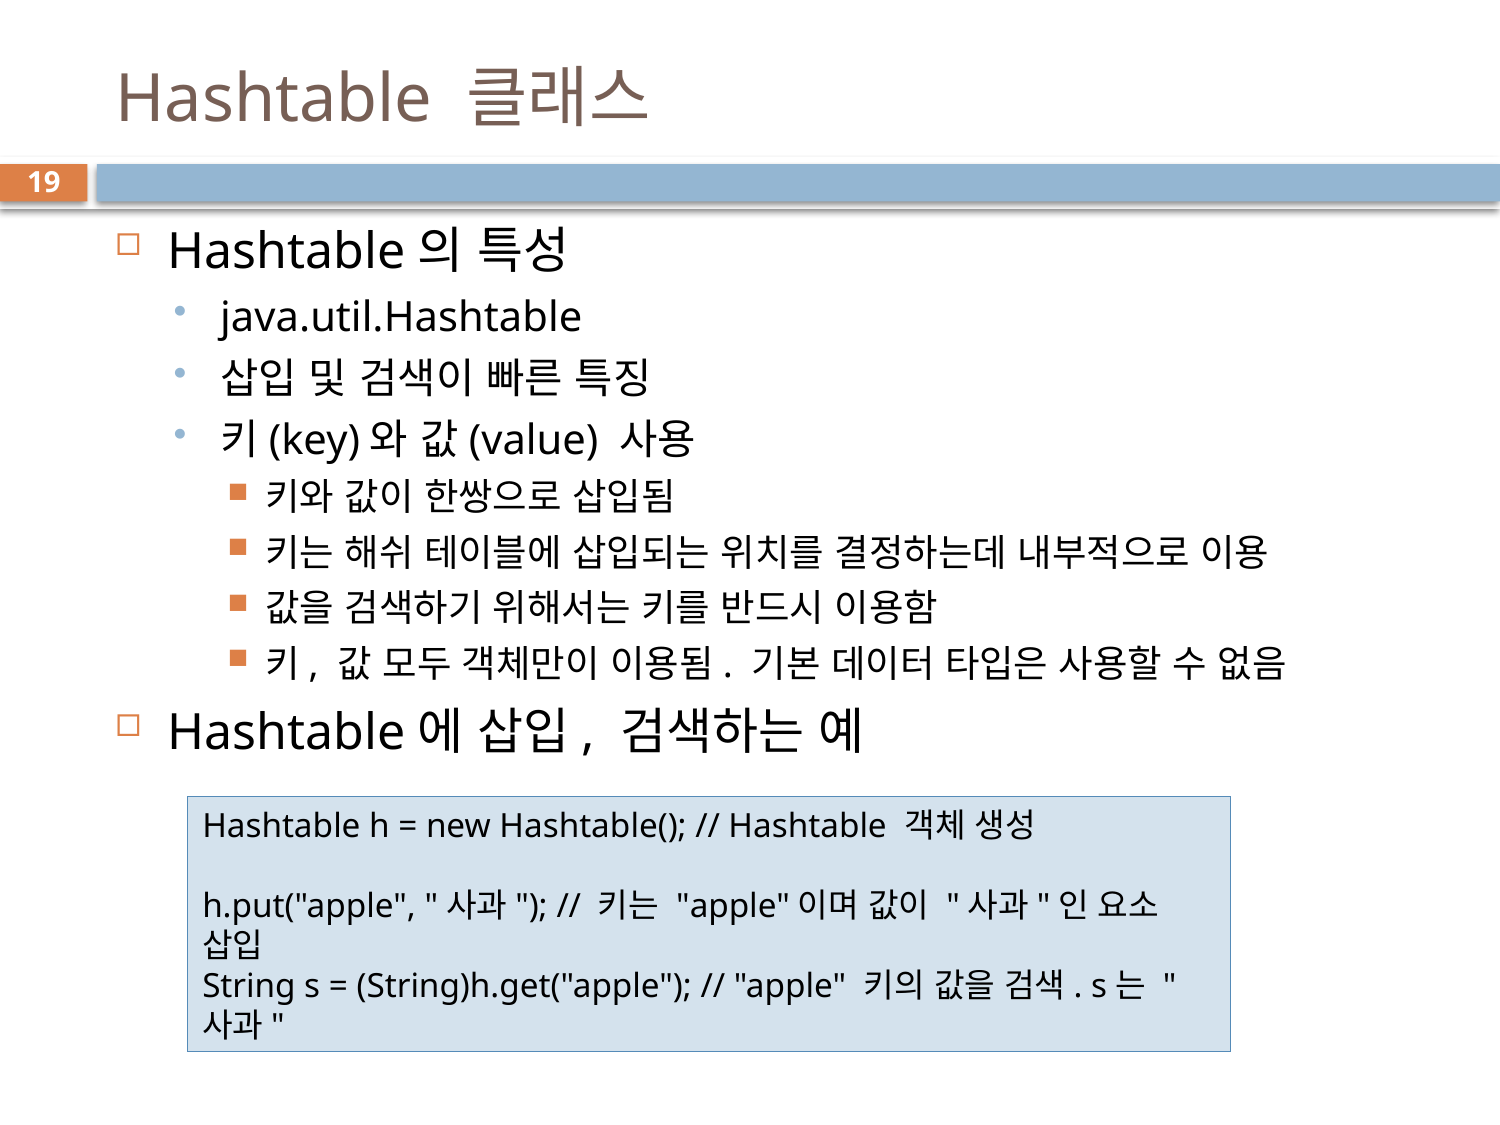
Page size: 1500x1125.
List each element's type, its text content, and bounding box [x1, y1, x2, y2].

slide_number 19 [0, 162, 88, 203]
list Hashtable의 특성 java.util.Hashtable 삽입 및 검색이 빠른 특징 키(key)와 값(value) 사용 키와 값이 한쌍으로 삽입됨 키는 해쉬 테이블에 삽입되는 위치를 결정하는데 내부적으로 이용 값을 검색하기 위해서는 키를 반드시 이용함 키, 값 모두 객체만이 이용됨. 기본 데이터 타입은 사용할 수 없음 Hashtable에 삽입, 검색하는 예 [100, 210, 1436, 1071]
text_box Hashtable h = new Hashtable(); // Hashtable 객체 생성 h.put("apple", "사과"); // 키는 "apple"이며 값이 "사과"인 요소 삽입 String s = (String)h.get("apple"); // "apple" 키의 값을 검색. s는 "사과" [187, 796, 1231, 1052]
title Hashtable 클래스 [100, 37, 1438, 153]
